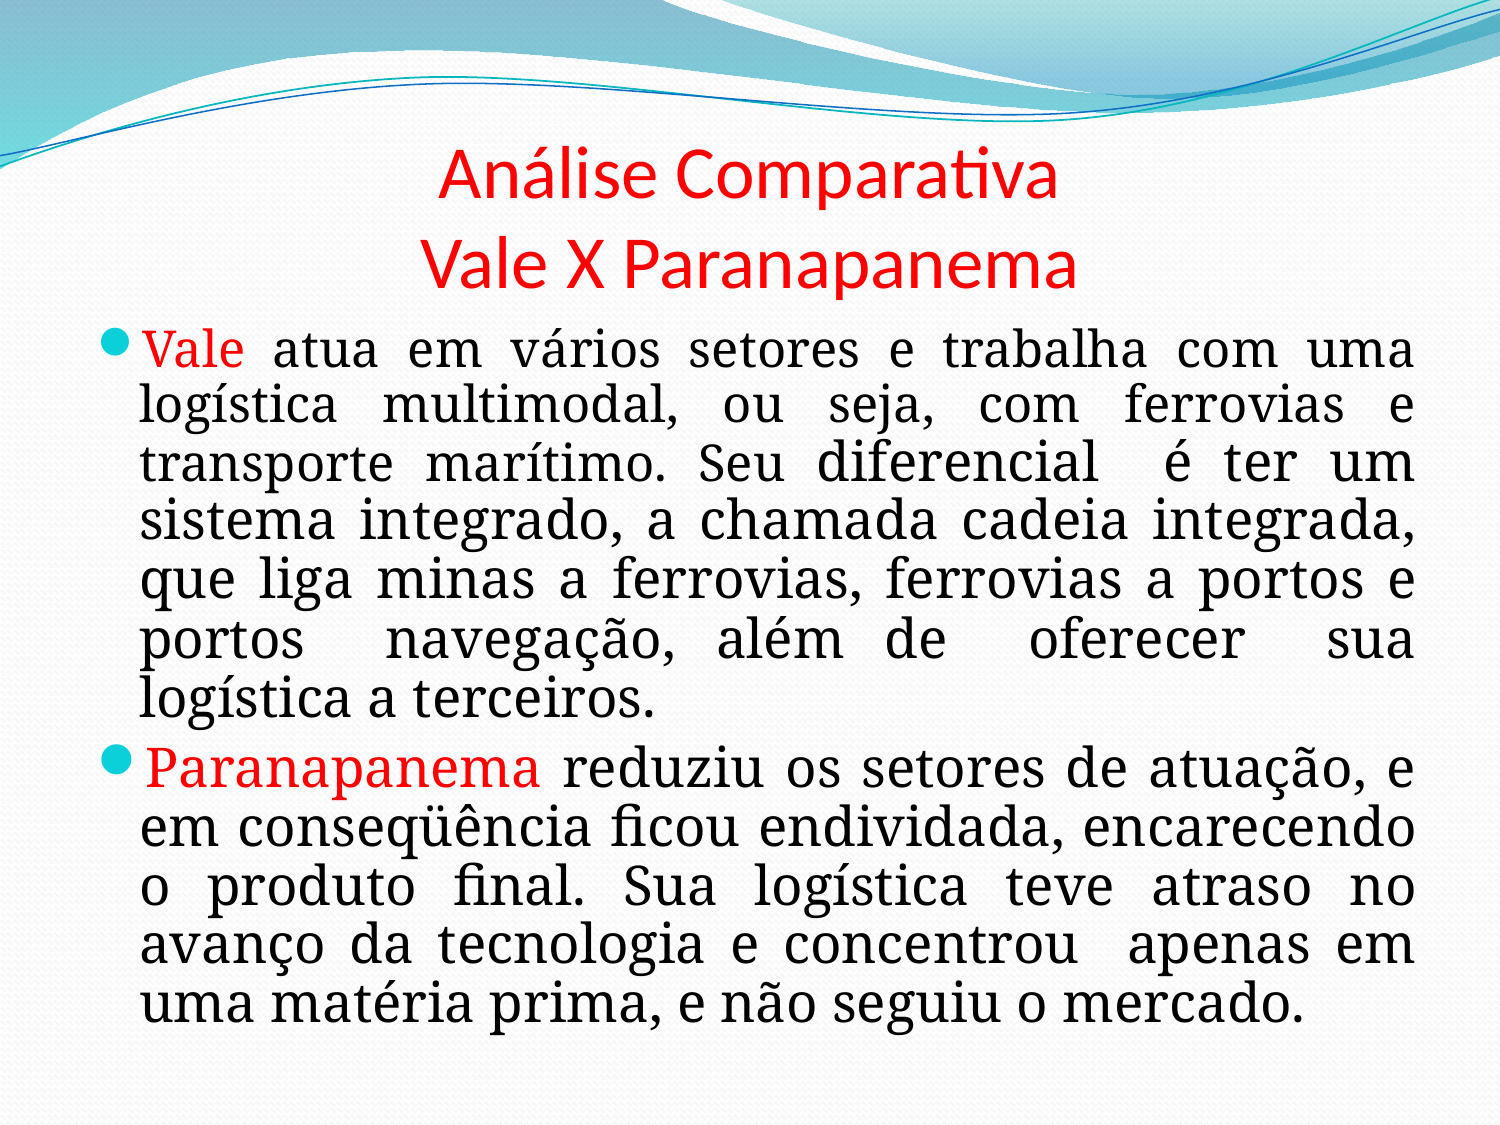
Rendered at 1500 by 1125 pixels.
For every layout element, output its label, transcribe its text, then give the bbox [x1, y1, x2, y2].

list Vale atua em vários setores e trabalha com uma logística multimodal, ou seja, com ferrovias e transporte marítimo. Seu diferencial é ter um sistema integrado, a chamada cadeia integrada, que liga minas a ferrovias, ferrovias a portos e portos navegação, além de oferecer sua logística a terceiros. Paranapanema reduziu os setores de atuação, e em conseqüência ficou endividada, encarecendo o produto final. Sua logística teve atraso no avanço da tecnologia e concentrou apenas em uma matéria prima, e não seguiu o mercado. [81, 316, 1433, 1102]
title Análise Comparativa Vale X Paranapanema [74, 115, 1426, 304]
